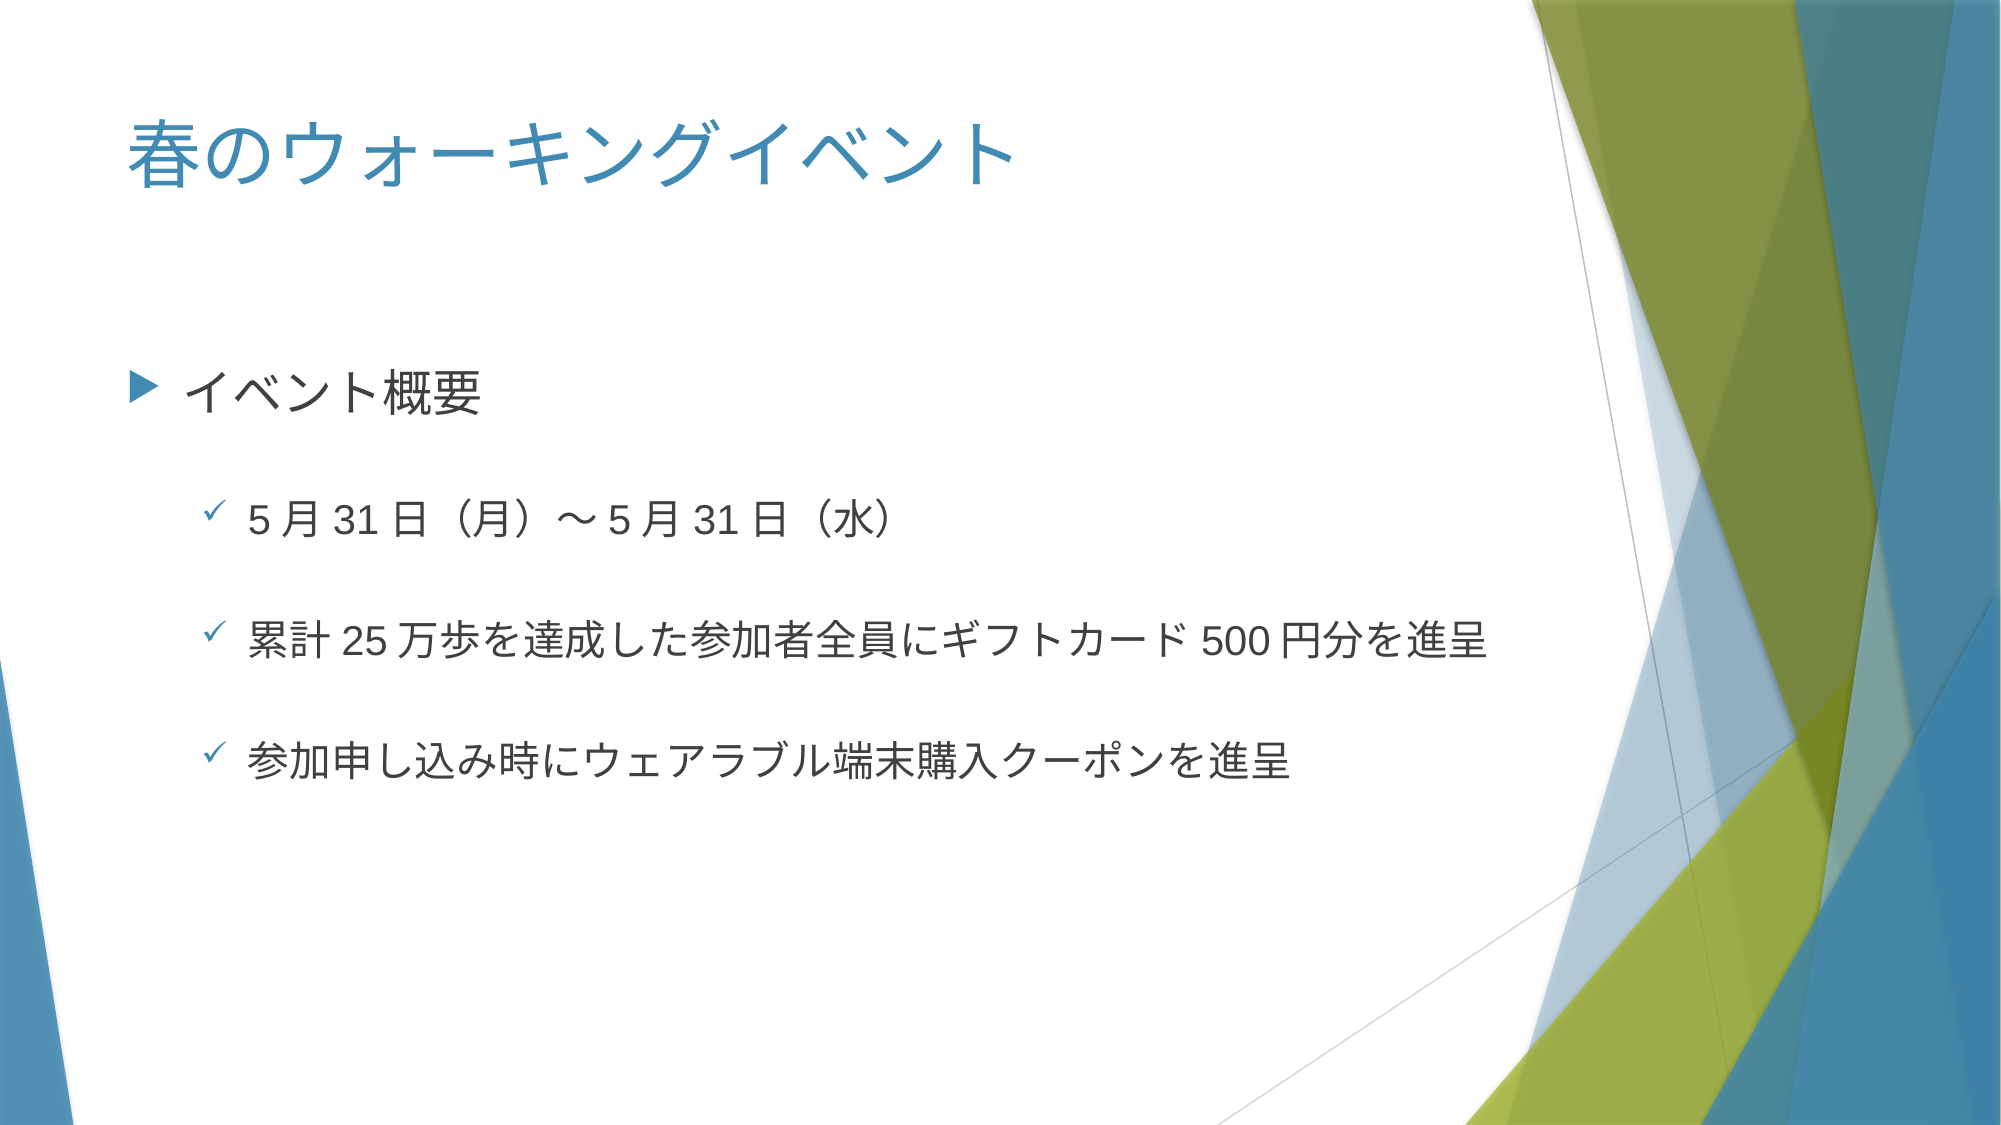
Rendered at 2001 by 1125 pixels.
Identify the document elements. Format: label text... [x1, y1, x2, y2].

list イベント概要 5月31日（月）～5月31日（水） 累計25万歩を達成した参加者全員にギフトカード500円分を進呈 参加申し込み時にウェアラブル端末購入クーポンを進呈 [111, 354, 1522, 992]
title 春のウォーキングイベント [111, 99, 1522, 317]
